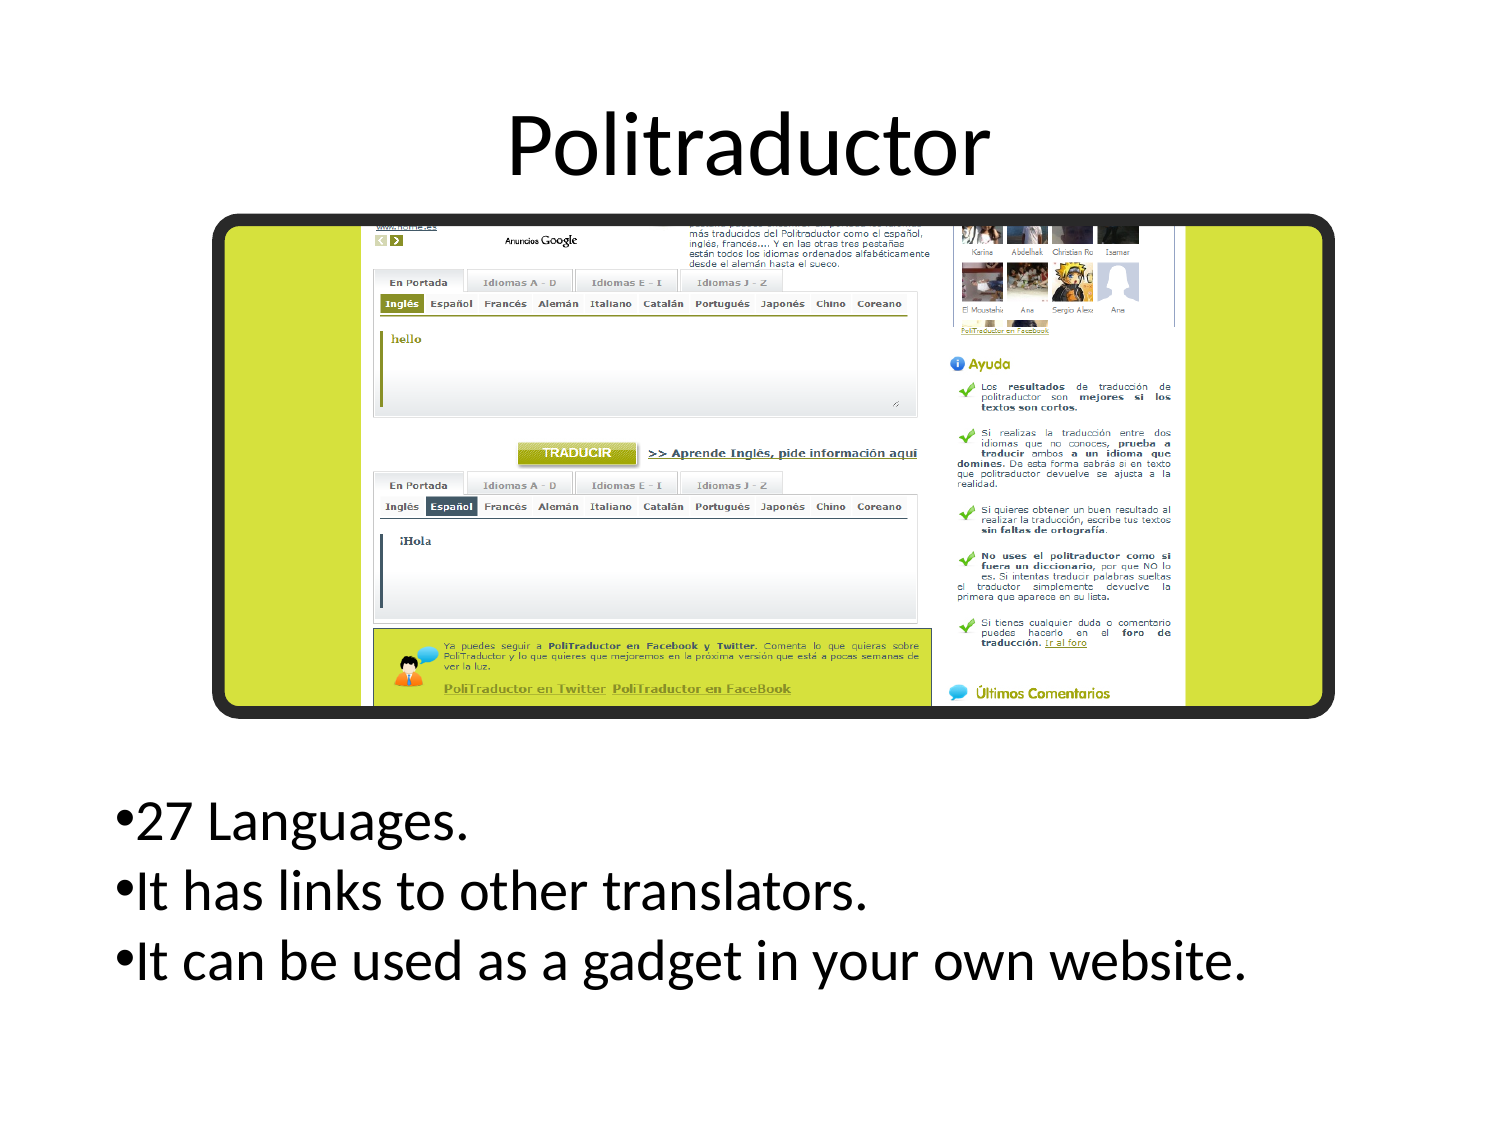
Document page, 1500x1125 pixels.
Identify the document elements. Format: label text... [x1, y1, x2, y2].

title Politraductor [75, 45, 1425, 233]
text_box 27 Languages. It has links to other translators. It can be used as a gadget in your own website. [100, 775, 1341, 1000]
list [218, 219, 1329, 713]
